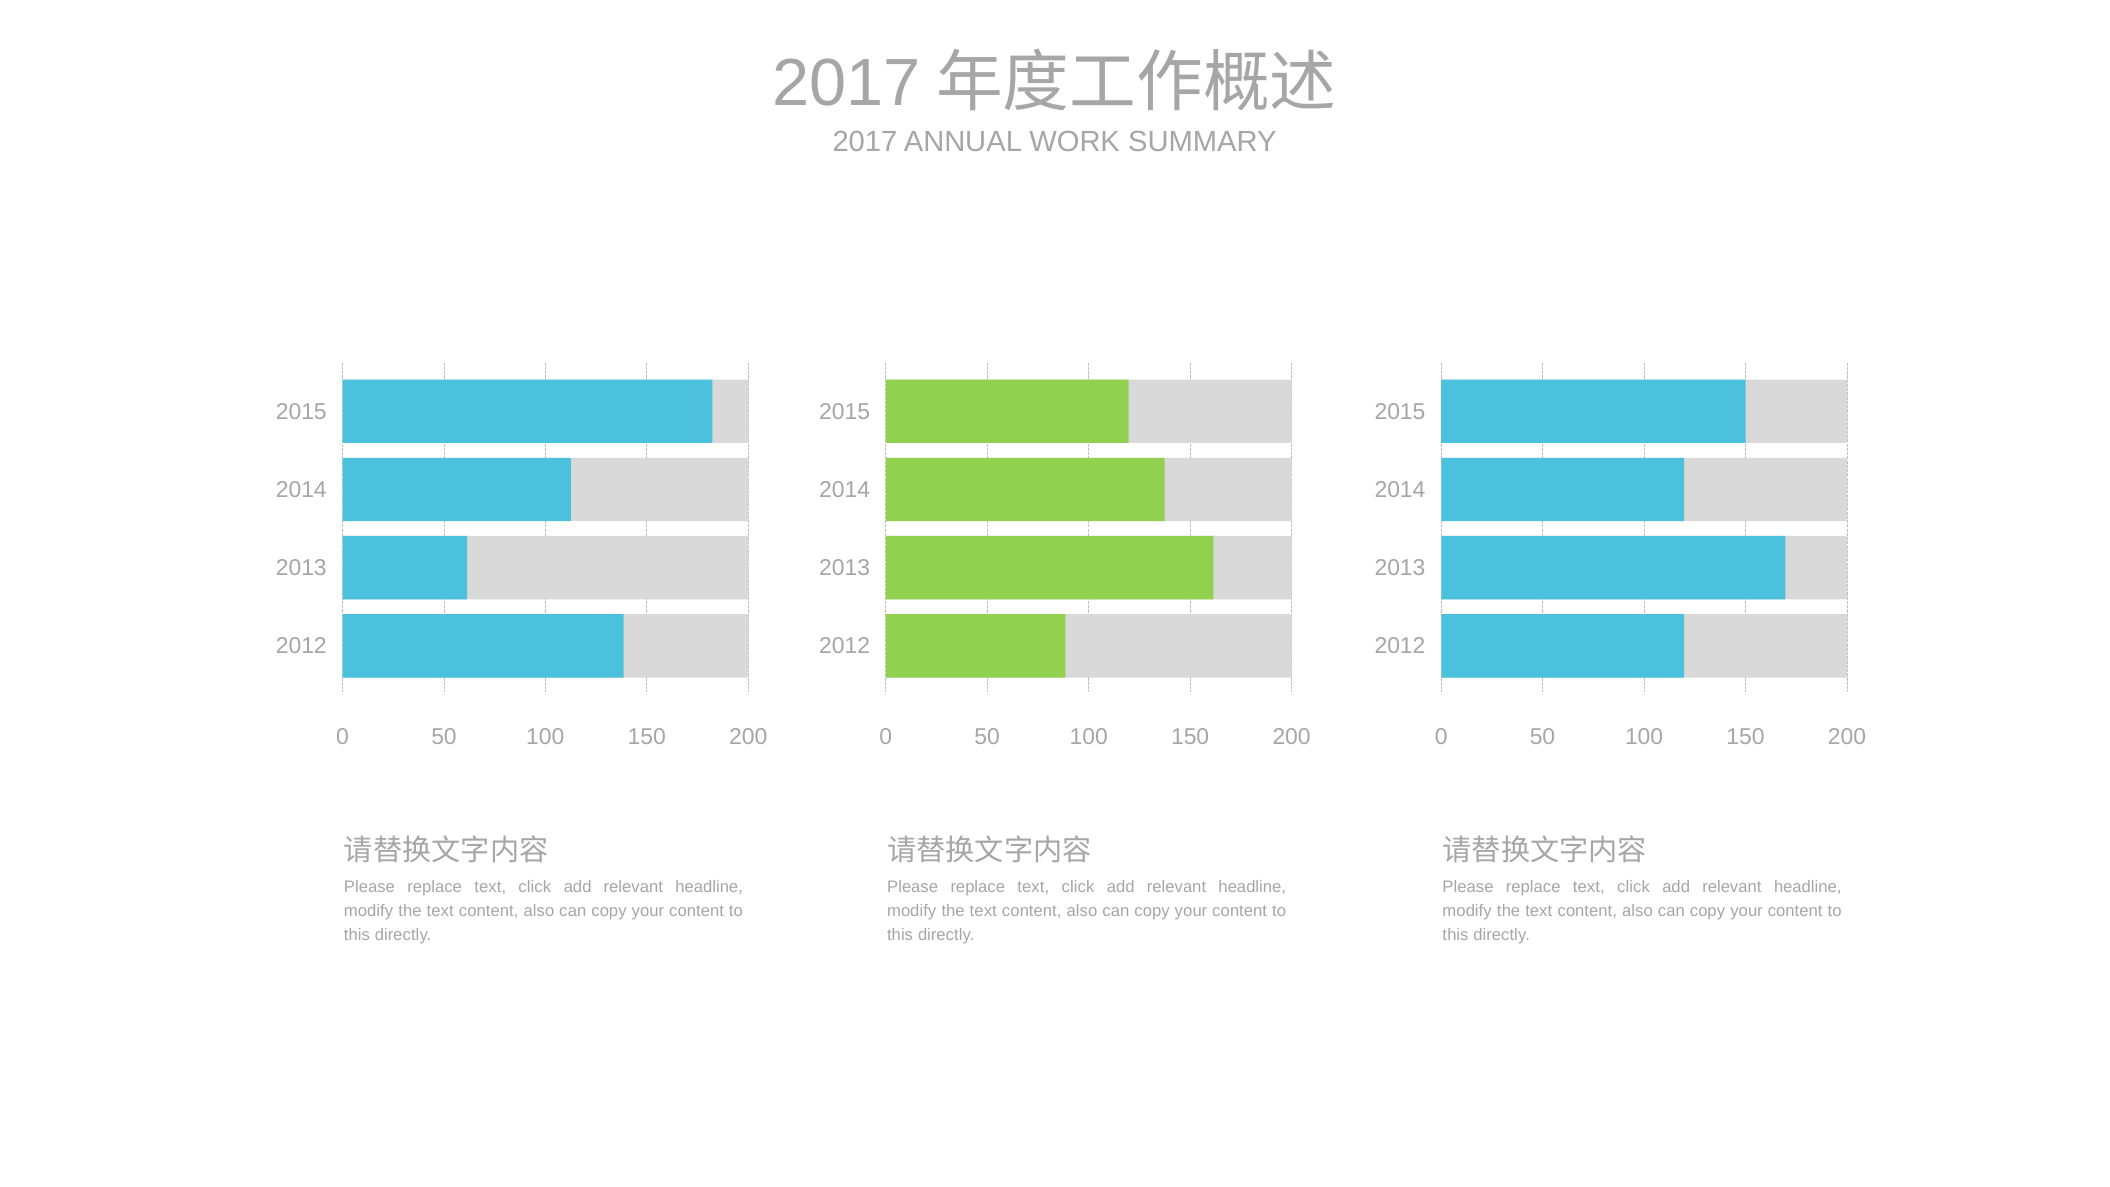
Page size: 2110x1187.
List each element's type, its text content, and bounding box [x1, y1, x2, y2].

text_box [260, 362, 783, 758]
text_box 请替换文字内容 [1442, 823, 1716, 866]
text_box Please replace text, click add relevant headline, modify the text content, also can copy your content to this directly. [343, 871, 744, 944]
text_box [1358, 362, 1882, 758]
text_box 2017 ANNUAL WORK SUMMARY [824, 122, 1285, 158]
text_box Please replace text, click add relevant headline, modify the text content, also can copy your content to this directly. [887, 871, 1287, 944]
text_box 请替换文字内容 [343, 823, 617, 866]
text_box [803, 362, 1327, 758]
text_box 2017年度工作概述 [730, 38, 1379, 119]
text_box 请替换文字内容 [887, 823, 1161, 866]
text_box Please replace text, click add relevant headline, modify the text content, also can copy your content to this directly. [1442, 871, 1843, 944]
